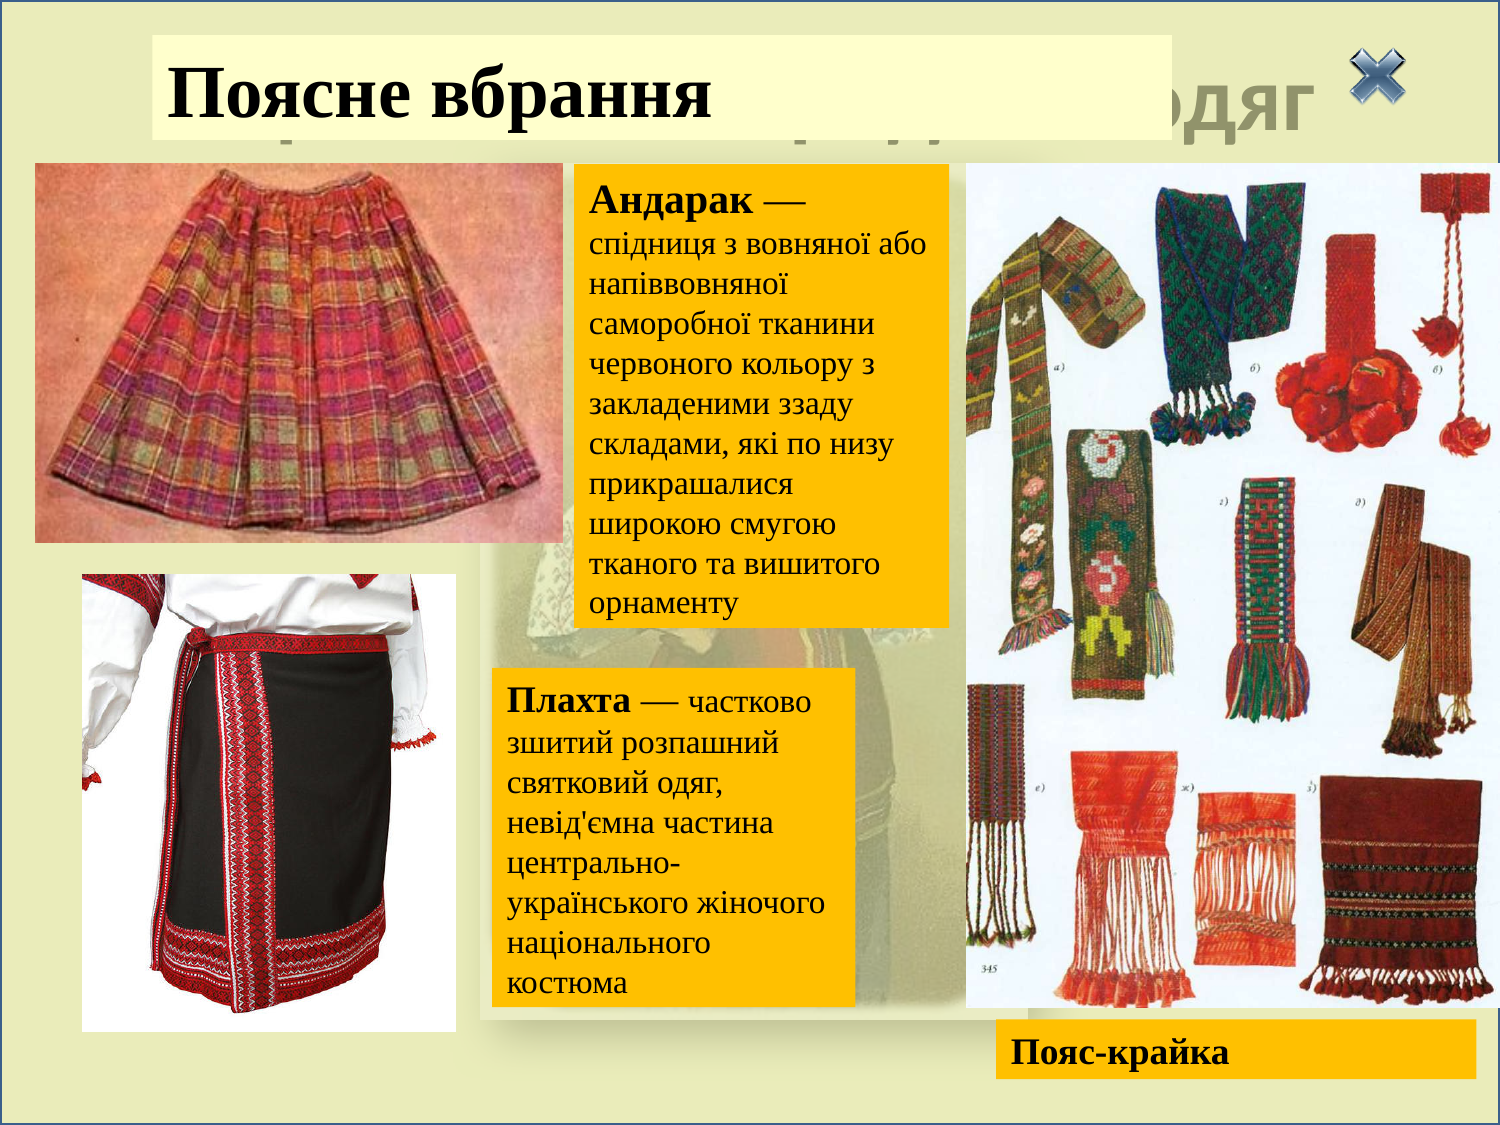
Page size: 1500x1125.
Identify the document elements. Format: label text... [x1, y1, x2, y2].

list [480, 163, 1029, 1020]
picture [1347, 46, 1409, 108]
text_box [0, 0, 1500, 1125]
text_box Пояс-крайка [996, 1019, 1477, 1080]
picture [81, 573, 456, 1032]
text_box Поясне вбрання [152, 35, 1172, 140]
picture [34, 163, 563, 543]
picture [966, 163, 1500, 1008]
